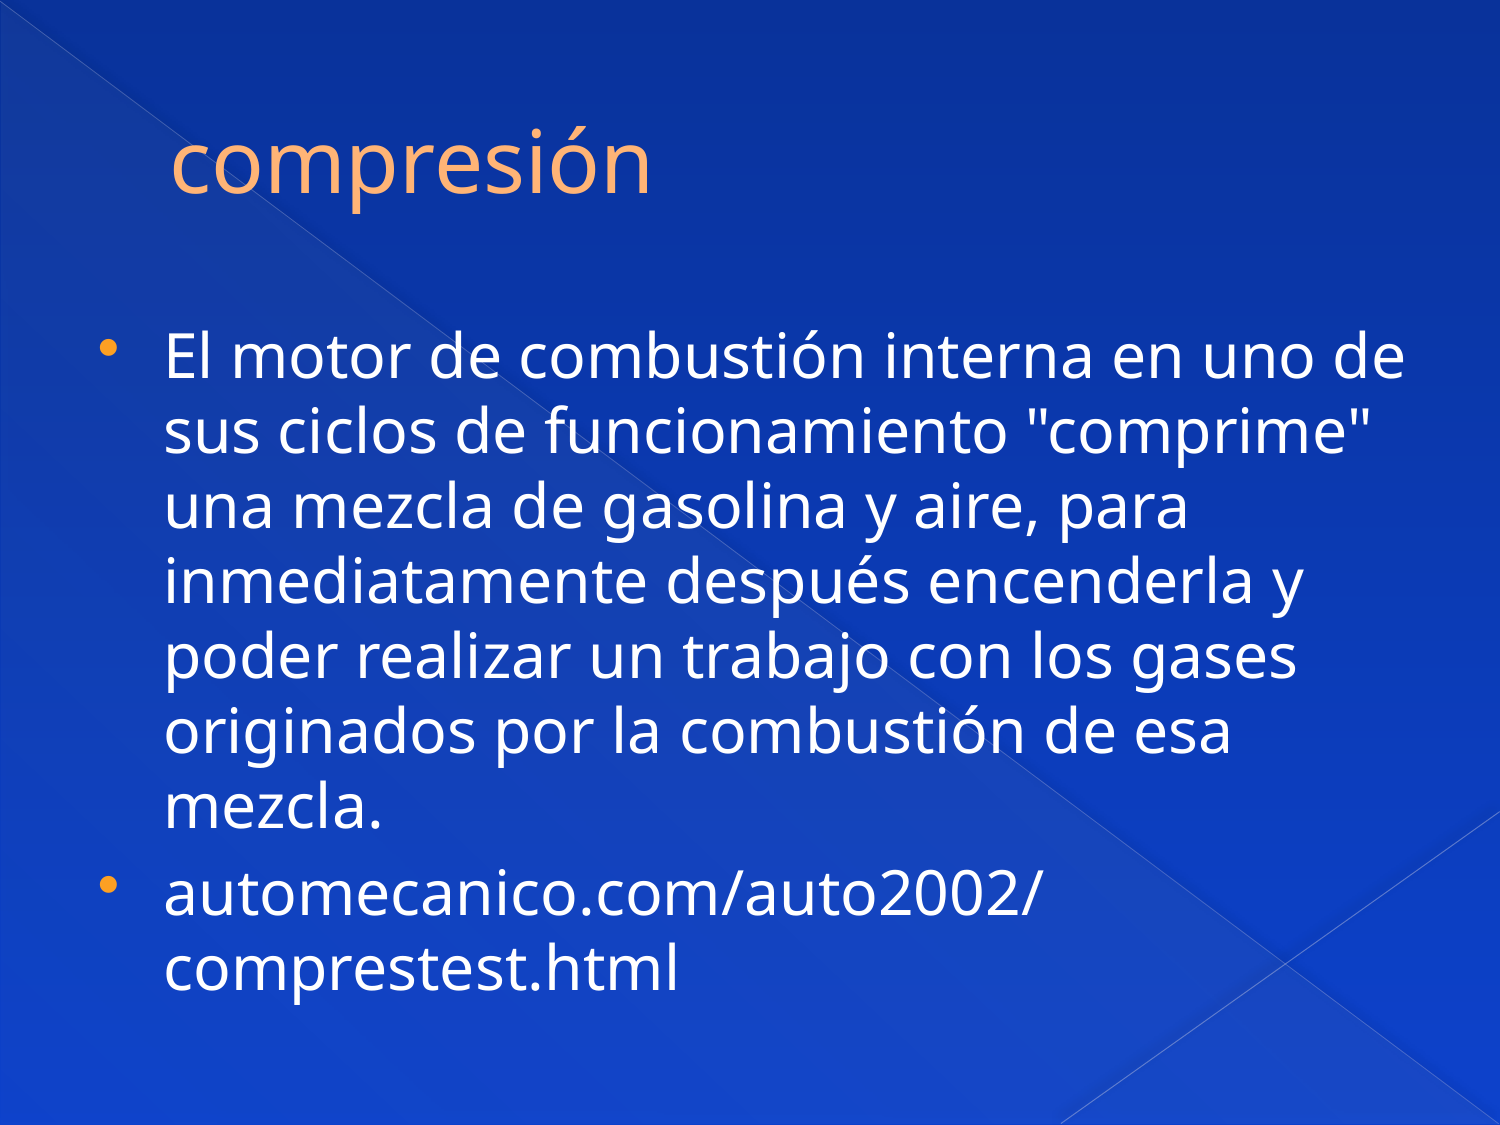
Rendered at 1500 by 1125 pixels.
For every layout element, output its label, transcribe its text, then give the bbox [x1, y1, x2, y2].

list El motor de combustión interna en uno de sus ciclos de funcionamiento "comprime" una mezcla de gasolina y aire, para inmediatamente después encenderla y poder realizar un trabajo con los gases originados por la combustión de esa mezcla. automecanico.com/auto2002/comprestest.html‎ [75, 308, 1425, 1059]
title compresión [75, 43, 1425, 274]
